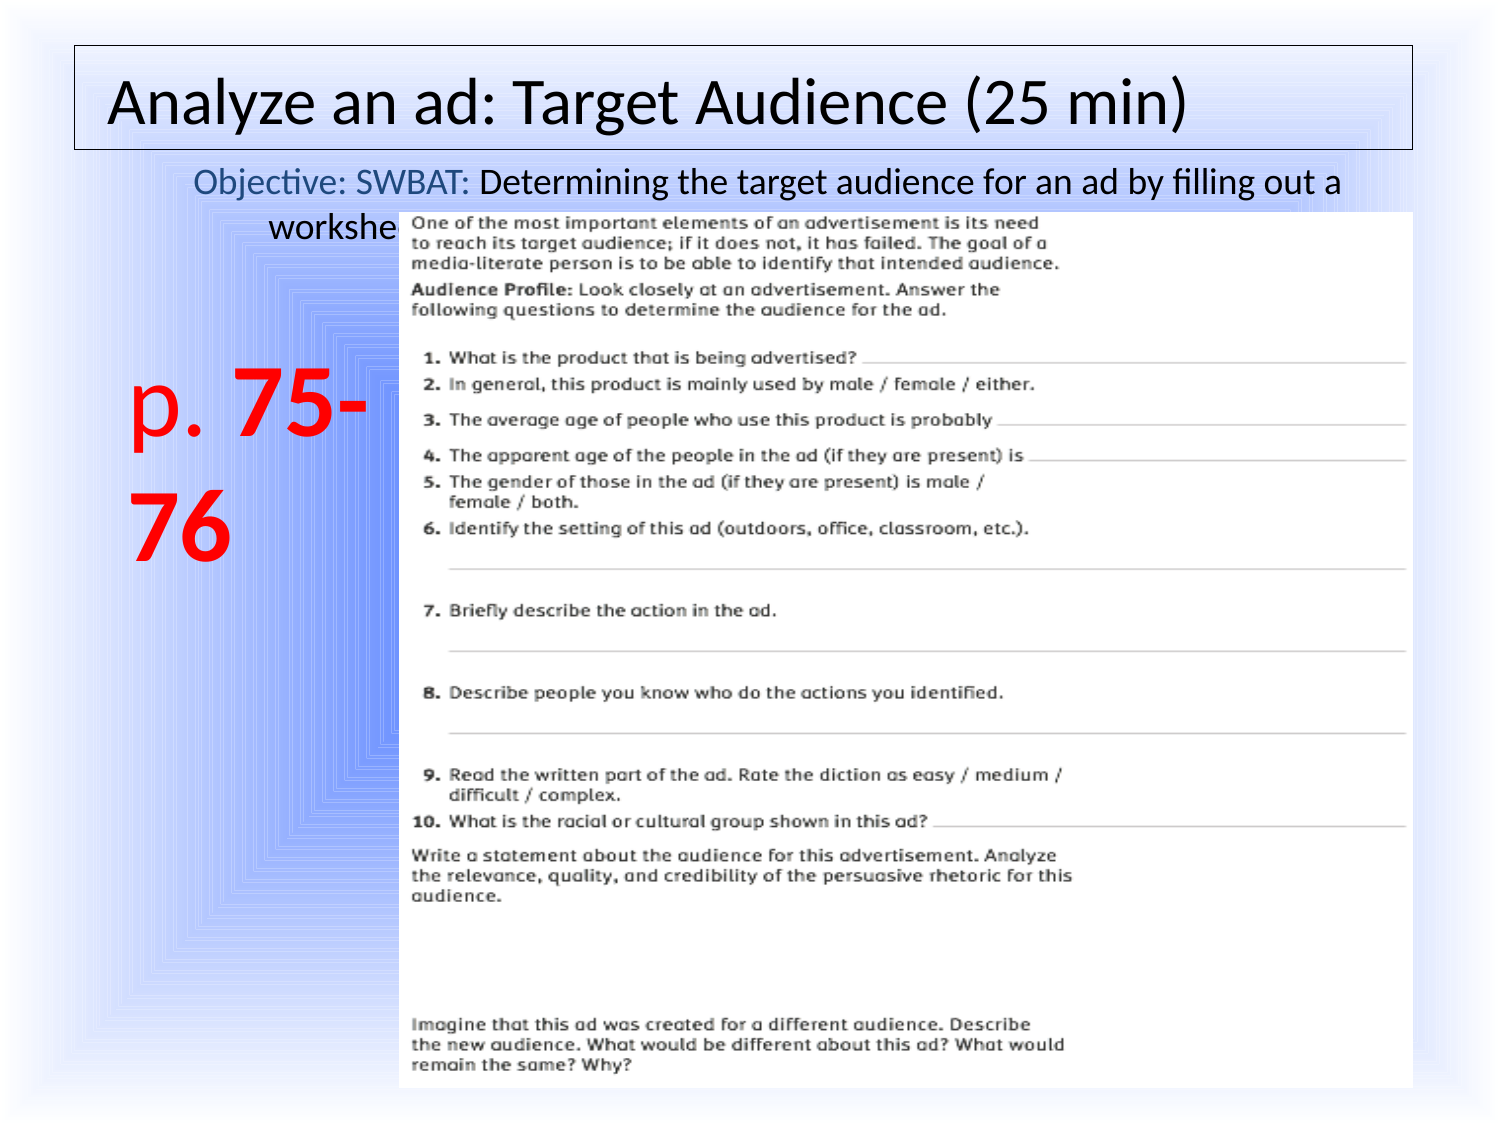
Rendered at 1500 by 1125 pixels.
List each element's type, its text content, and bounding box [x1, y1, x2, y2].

text_box p. 75- 76 [112, 324, 394, 590]
text_box Analyze an ad: Target Audience (25 min) [74, 45, 1413, 150]
picture [399, 212, 1413, 1088]
text_box Objective: SWBAT: Determining the target audience for an ad by filling out a worksheet [75, 149, 1417, 300]
